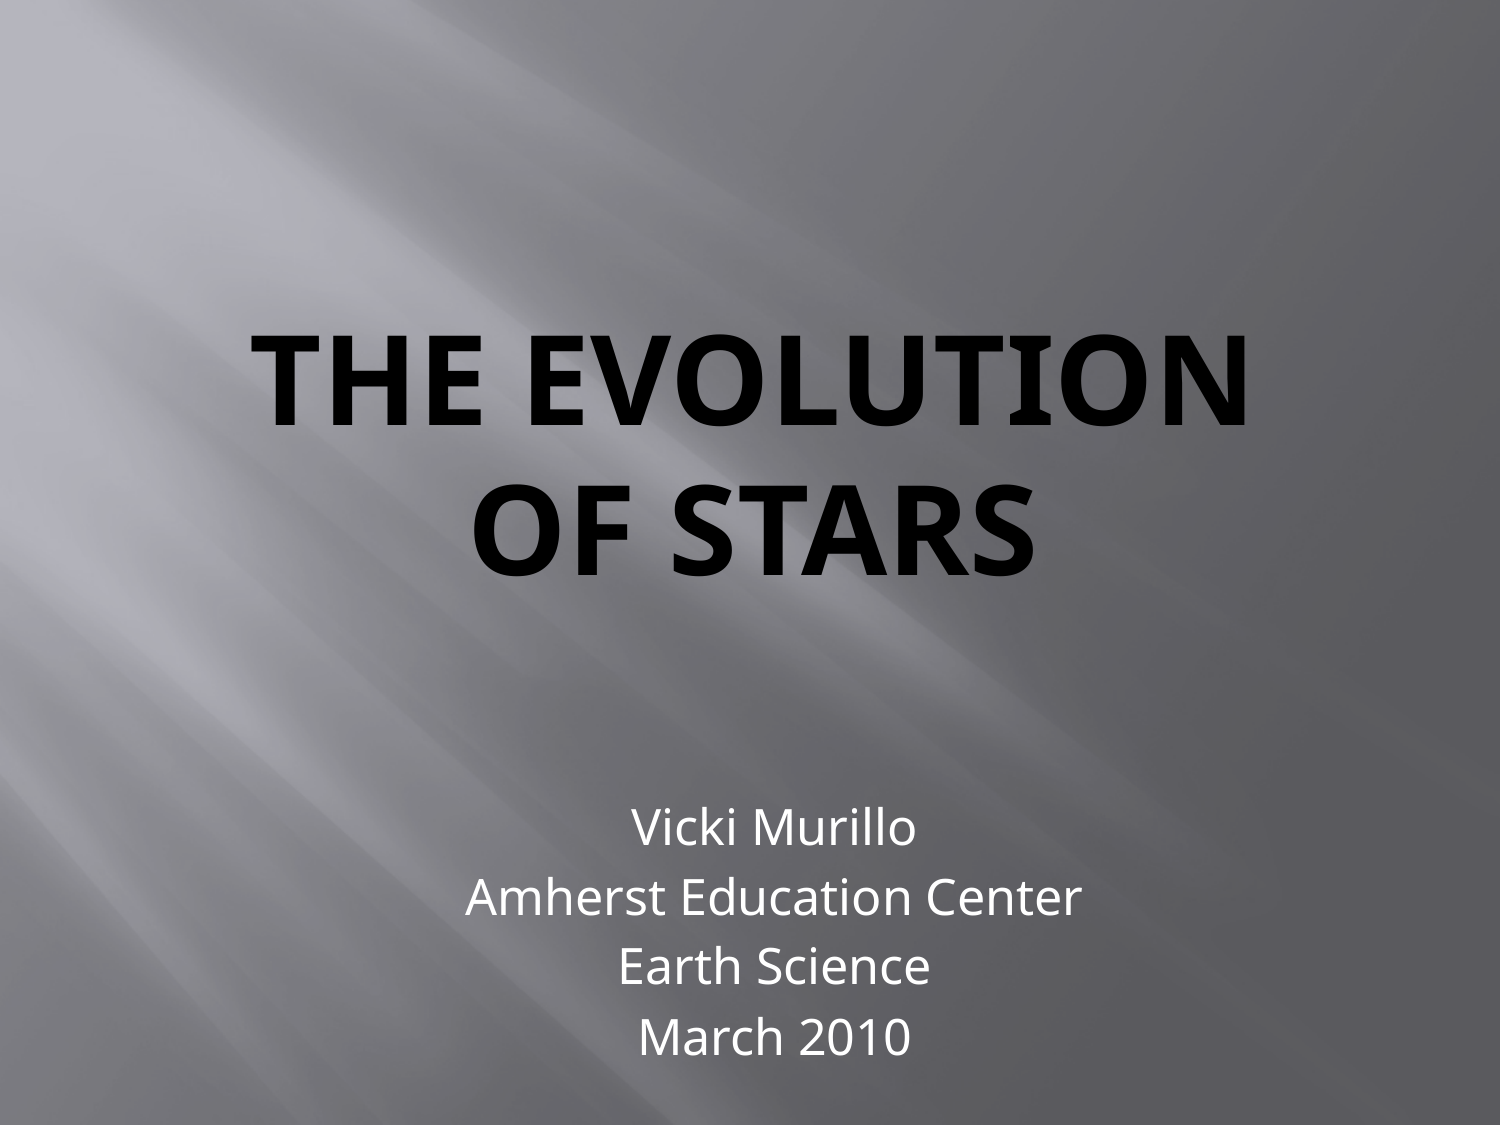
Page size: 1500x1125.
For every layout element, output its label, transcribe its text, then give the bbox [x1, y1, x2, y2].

subtitle Vicki Murillo Amherst Education Center Earth Science March 2010 [249, 787, 1301, 1076]
title The evolution of stars [231, 125, 1275, 600]
